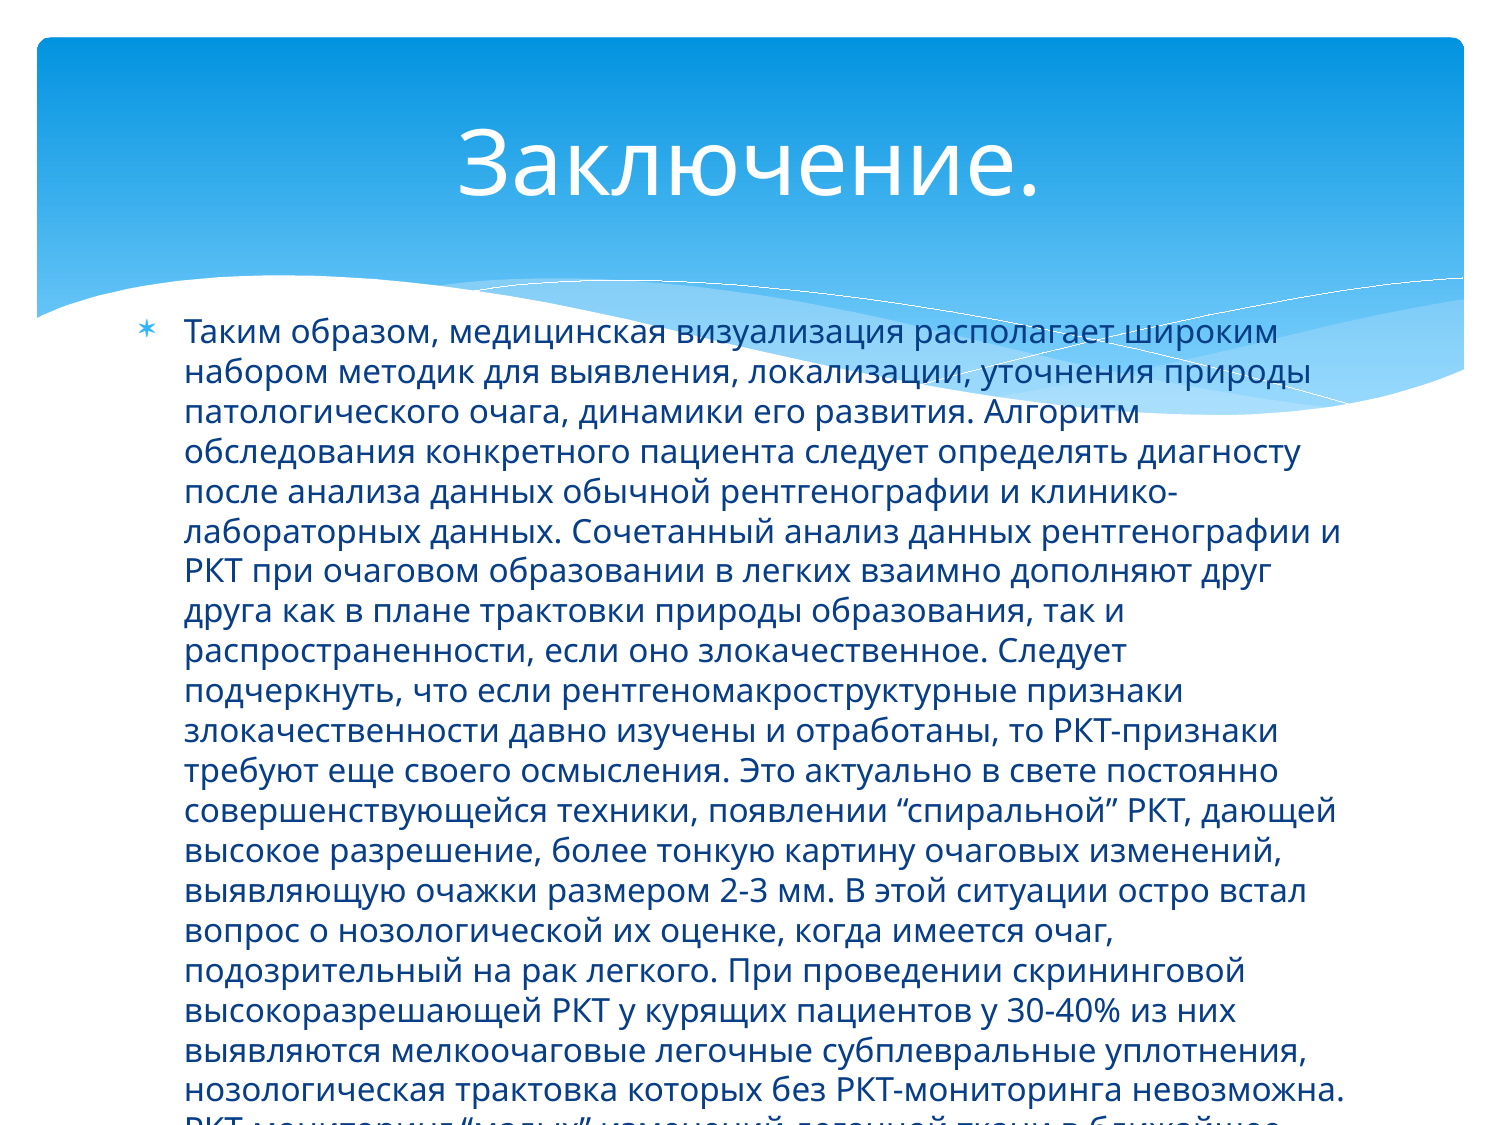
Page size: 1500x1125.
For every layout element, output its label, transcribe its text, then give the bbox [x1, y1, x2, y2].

list Таким образом, медицинская визуализация располагает широким набором методик для выявления, локализации, уточнения природы патологического очага, динамики его развития. Алгоритм обследования конкретного пациента следует определять диагносту после анализа данных обычной рентгенографии и клинико-лабораторных данных. Сочетанный анализ данных рентгенографии и РКТ при очаговом образовании в легких взаимно дополняют друг друга как в плане трактовки природы образования, так и распространенности, если оно злокачественное. Следует подчеркнуть, что если рентгеномакроструктурные признаки злокачественности давно изучены и отработаны, то РКТ-признаки требуют еще своего осмысления. Это актуально в свете постоянно совершенствующейся техники, появлении “спиральной” РКТ, дающей высокое разрешение, более тонкую картину очаговых изменений, выявляющую очажки размером 2-3 мм. В этой ситуации остро встал вопрос о нозологической их оценке, когда имеется очаг, подозрительный на рак легкого. При проведении скрининговой высокоразрешающей РКТ у курящих пациентов у 30-40% из них выявляются мелкоочаговые легочные субплевральные уплотнения, нозологическая трактовка которых без РКТ-мониторинга невозможна. РКТ-мониторинг “малых” изменений легочной ткани в ближайшее время станет мировой проблемой. [123, 302, 1369, 935]
title Заключение. [75, 55, 1425, 261]
